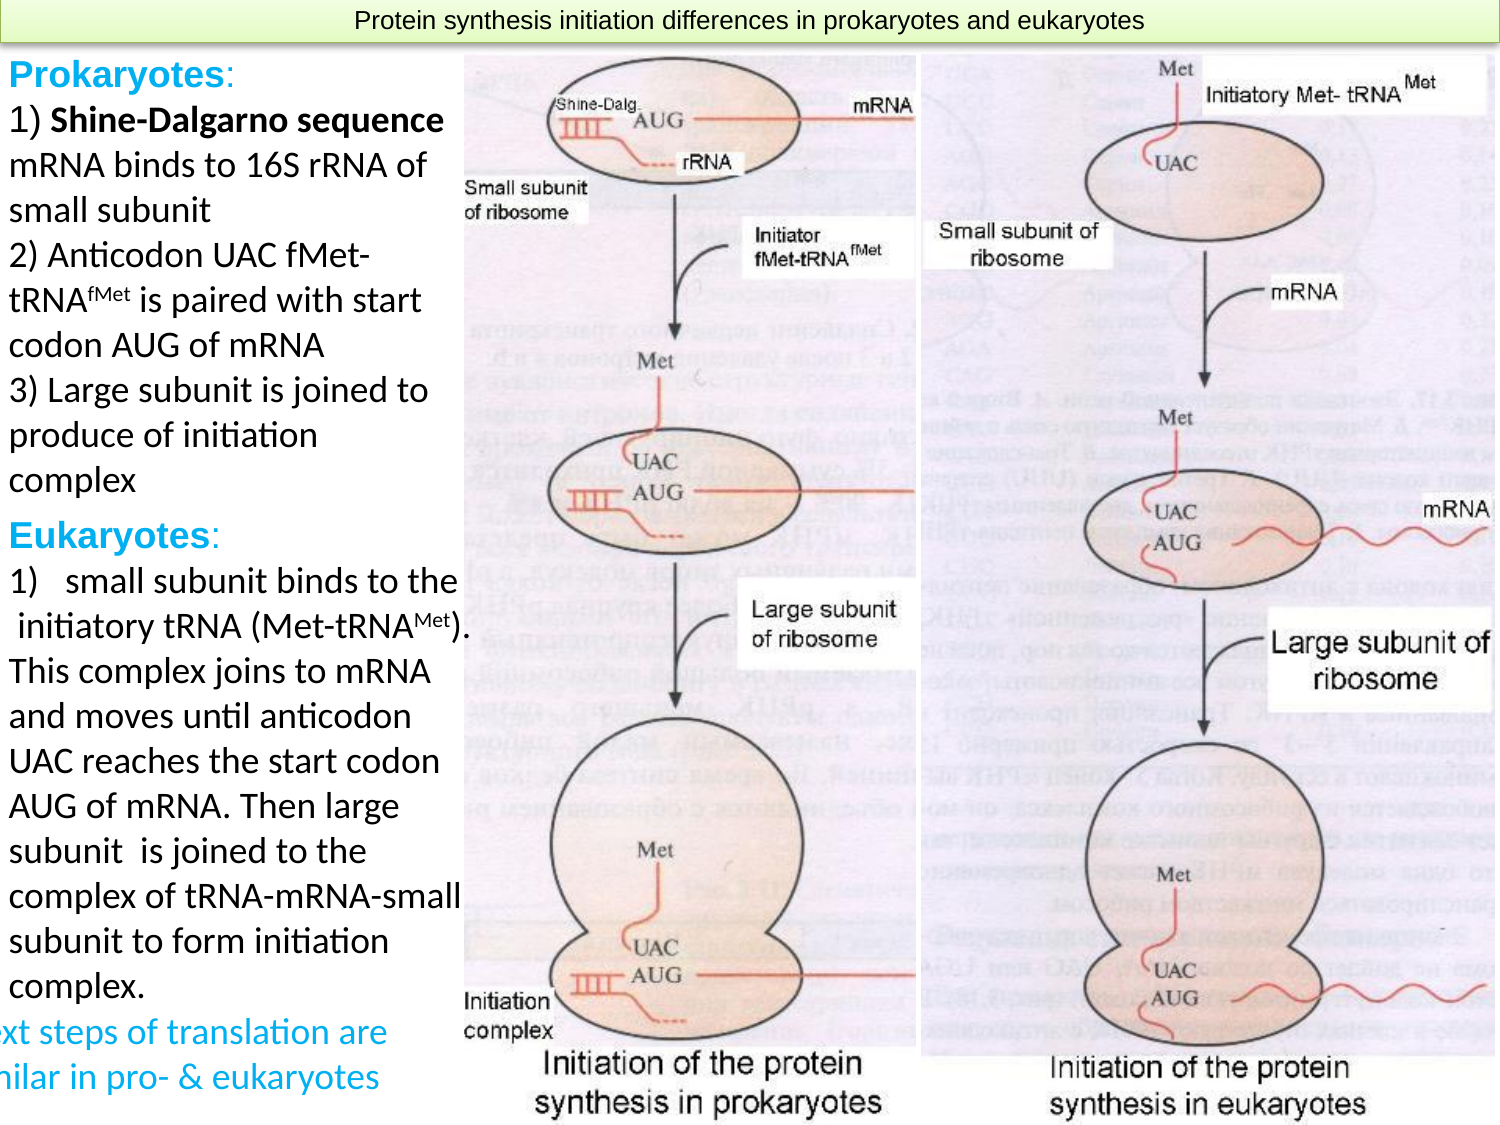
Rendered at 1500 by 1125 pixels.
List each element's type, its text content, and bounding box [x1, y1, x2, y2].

text_box Prokaryotes: 1) Shine-Dalgarno sequence mRNA binds to 16S rRNA of small subunit 2) Anticodon UAC fMet-tRNAfMet is paired with start codon AUG of mRNA 3) Large subunit is joined to produce of initiation complex [0, 42, 467, 503]
title Protein synthesis initiation differences in prokaryotes and eukaryotes [0, 0, 1500, 43]
picture [921, 54, 1495, 1125]
text_box Eukaryotes: small subunit binds to the initiatory tRNA (Met-tRNAMet). This complex joins to mRNA and moves until anticodon UAC reaches the start codon AUG of mRNA. Then large subunit is joined to the complex of tRNA-mRNA-small subunit to form initiation complex. [0, 503, 459, 999]
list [464, 54, 916, 1125]
text_box Next steps of translation are similar in pro- & eukaryotes [0, 999, 459, 1105]
